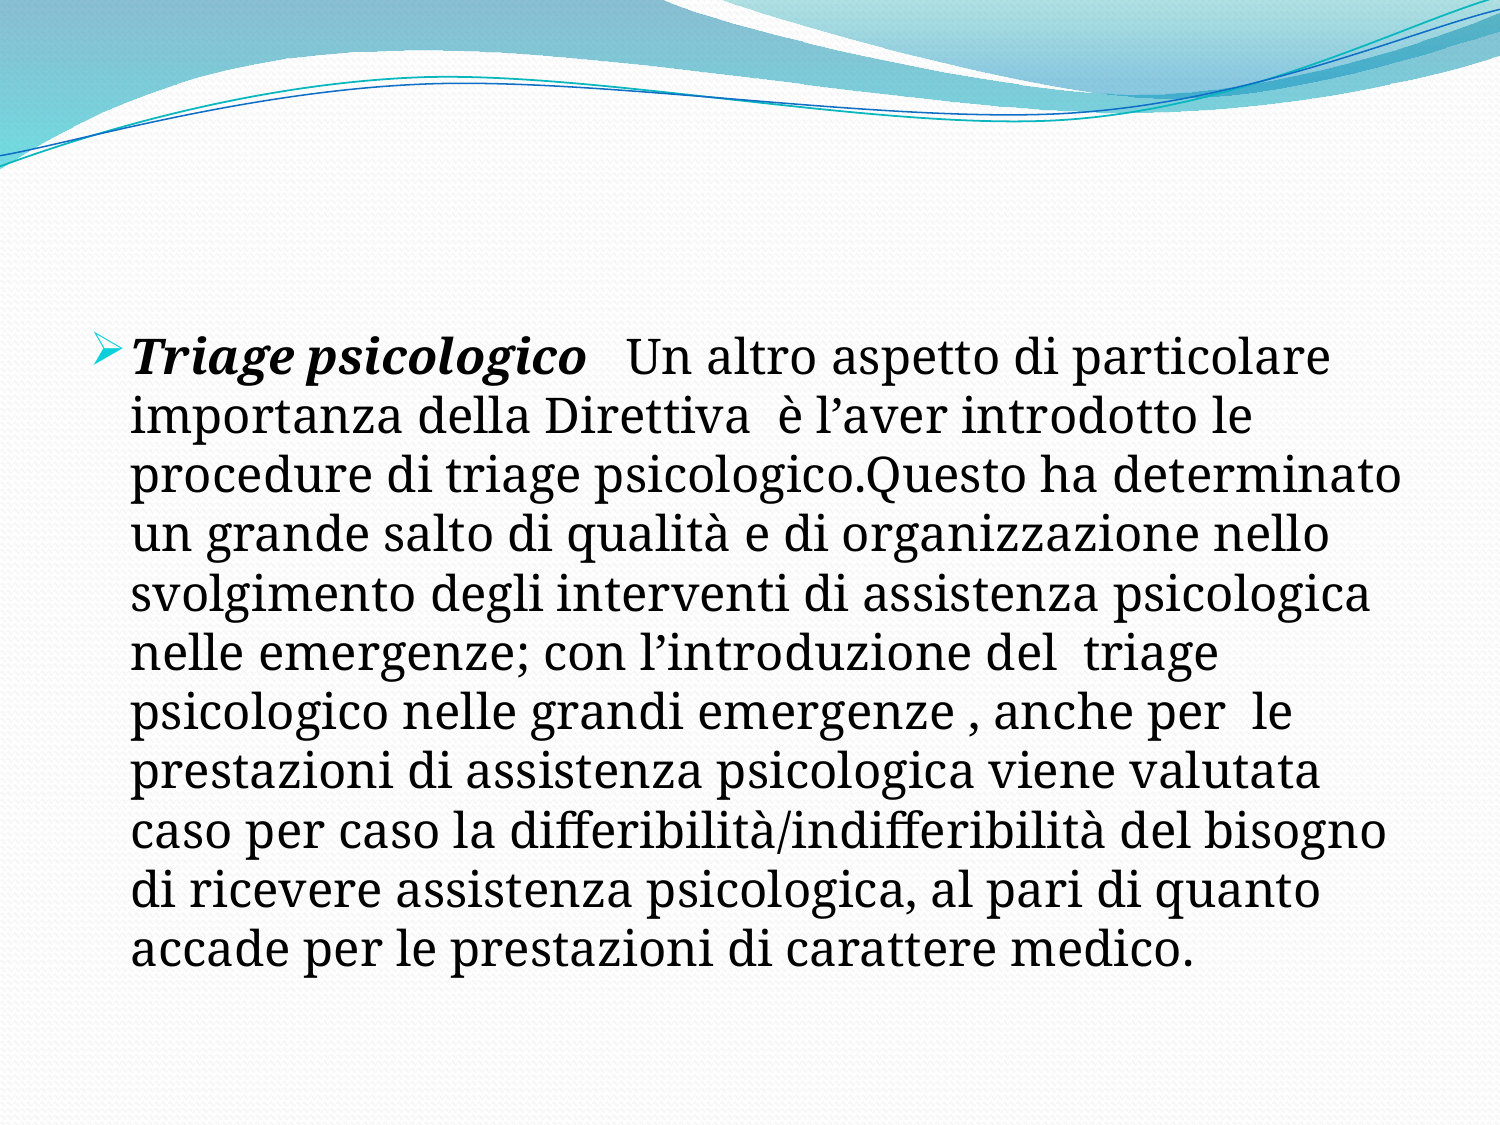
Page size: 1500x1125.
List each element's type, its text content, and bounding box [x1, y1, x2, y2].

list Triage psicologico Un altro aspetto di particolare importanza della Direttiva è l’aver introdotto le procedure di triage psicologico.Questo ha determinato un grande salto di qualità e di organizzazione nello svolgimento degli interventi di assistenza psicologica nelle emergenze; con l’introduzione del triage psicologico nelle grandi emergenze , anche per le prestazioni di assistenza psicologica viene valutata caso per caso la differibilità/indifferibilità del bisogno di ricevere assistenza psicologica, al pari di quanto accade per le prestazioni di carattere medico. [75, 317, 1425, 1038]
